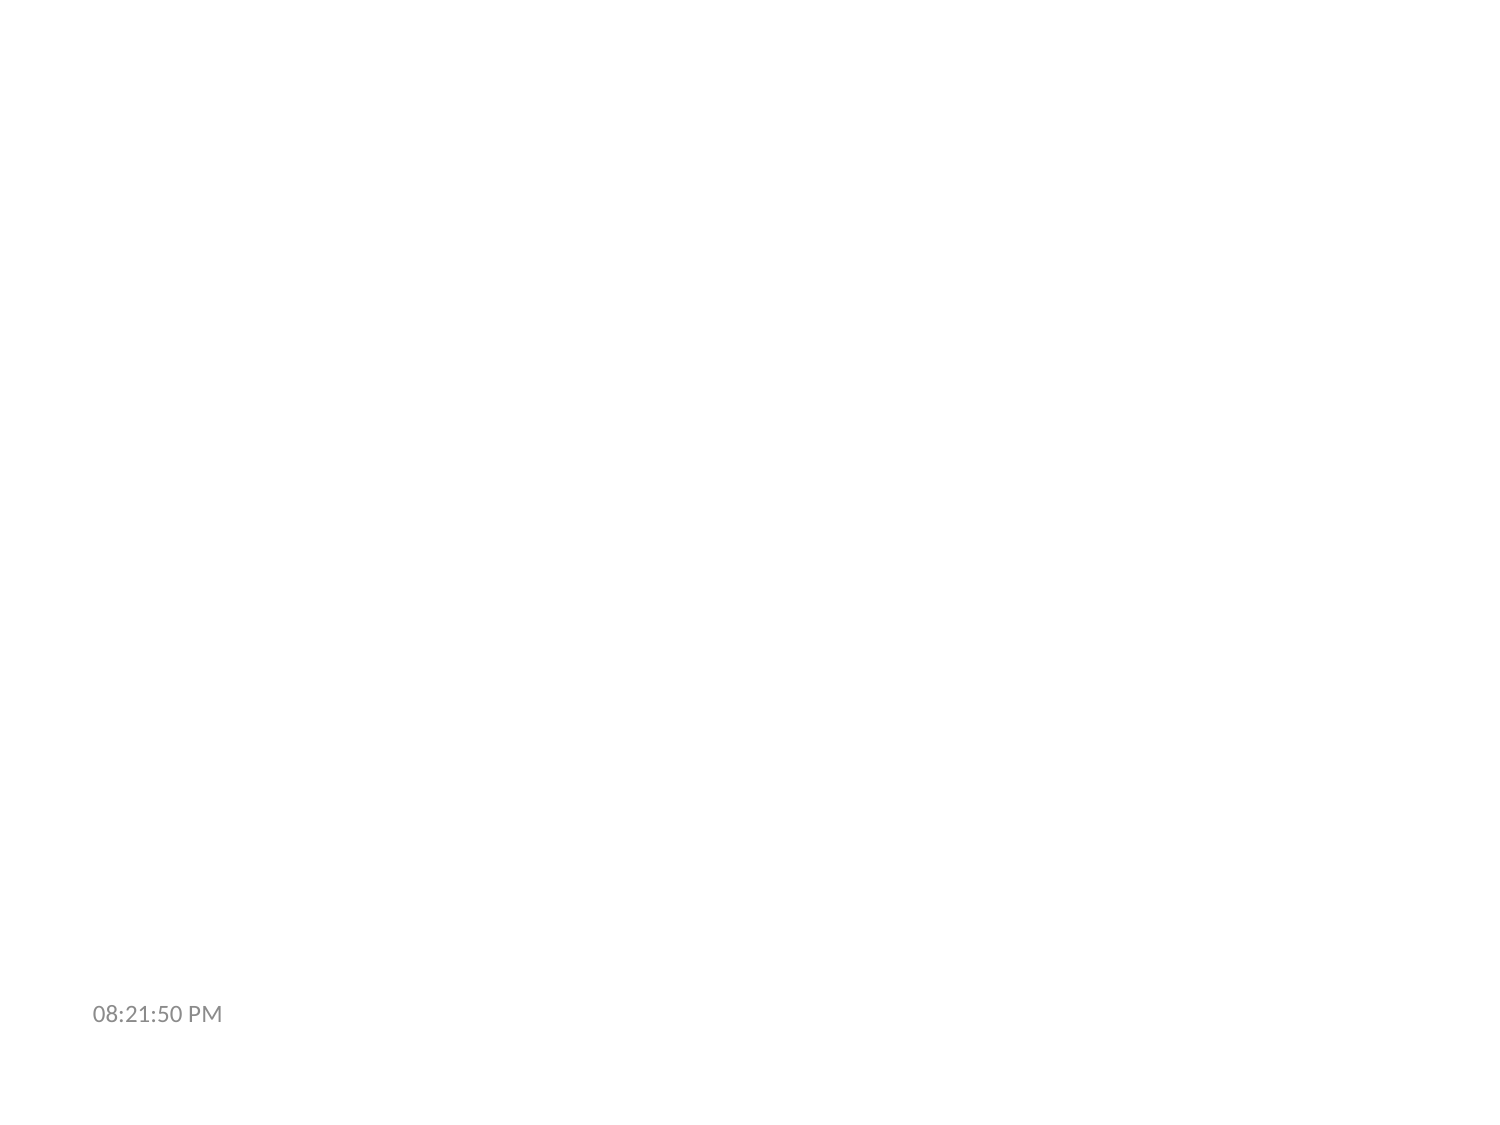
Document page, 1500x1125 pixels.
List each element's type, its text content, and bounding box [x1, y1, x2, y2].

text_box 3:35:09 PM [77, 982, 428, 1043]
